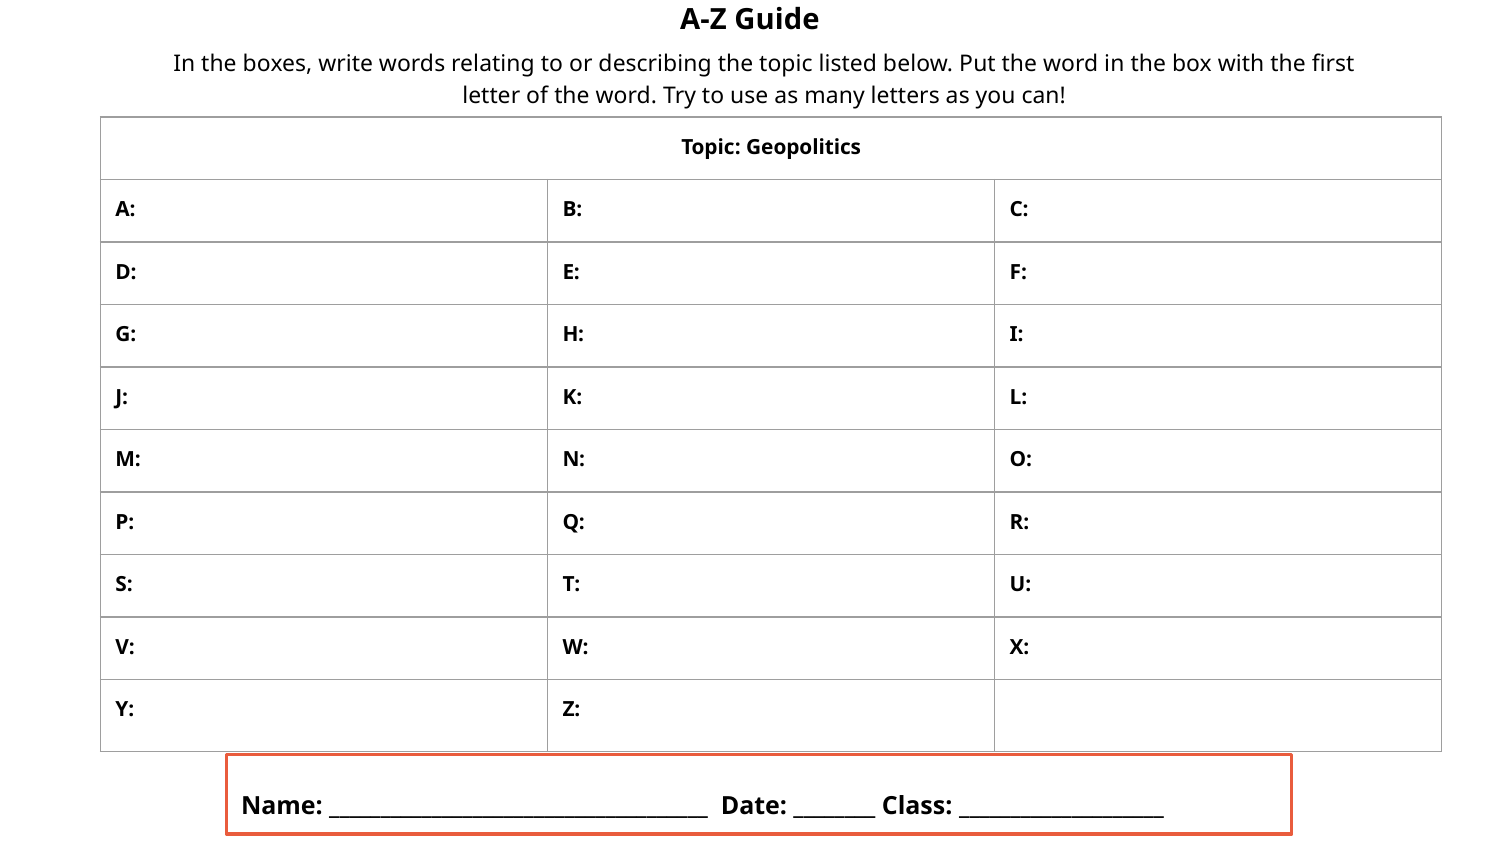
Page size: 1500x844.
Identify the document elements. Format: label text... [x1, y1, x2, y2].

table_header Topic: Geopolitics [101, 118, 1441, 179]
table_cell F: [995, 243, 1441, 304]
table_cell D: [101, 243, 547, 304]
table_cell C: [995, 180, 1441, 241]
table_cell H: [548, 305, 994, 366]
table_cell V: [101, 618, 547, 679]
text_box Name: _____________________________________ Date: ________ Class: ____________________ [226, 754, 1292, 834]
table_cell Y: [101, 680, 547, 751]
table_cell M: [101, 430, 547, 491]
table_cell [995, 680, 1441, 751]
table_cell K: [548, 368, 994, 429]
table_cell J: [101, 368, 547, 429]
table_cell A: [101, 180, 547, 241]
table_cell W: [548, 618, 994, 679]
table_cell P: [101, 493, 547, 554]
table_cell S: [101, 555, 547, 616]
table_cell U: [995, 555, 1441, 616]
table_cell N: [548, 430, 994, 491]
table_cell R: [995, 493, 1441, 554]
table_cell E: [548, 243, 994, 304]
text_box In the boxes, write words relating to or describing the topic listed below. Put the word in the box with the first letter of the word. Try to use as many letters as you can! [129, 34, 1400, 116]
table_cell I: [995, 305, 1441, 366]
table_cell T: [548, 555, 994, 616]
table_cell O: [995, 430, 1441, 491]
table_cell X: [995, 618, 1441, 679]
table_cell Q: [548, 493, 994, 554]
table_cell Z: [548, 680, 994, 751]
table_cell G: [101, 305, 547, 366]
list A-Z Guide [639, 0, 861, 34]
table_cell B: [548, 180, 994, 241]
table_cell L: [995, 368, 1441, 429]
